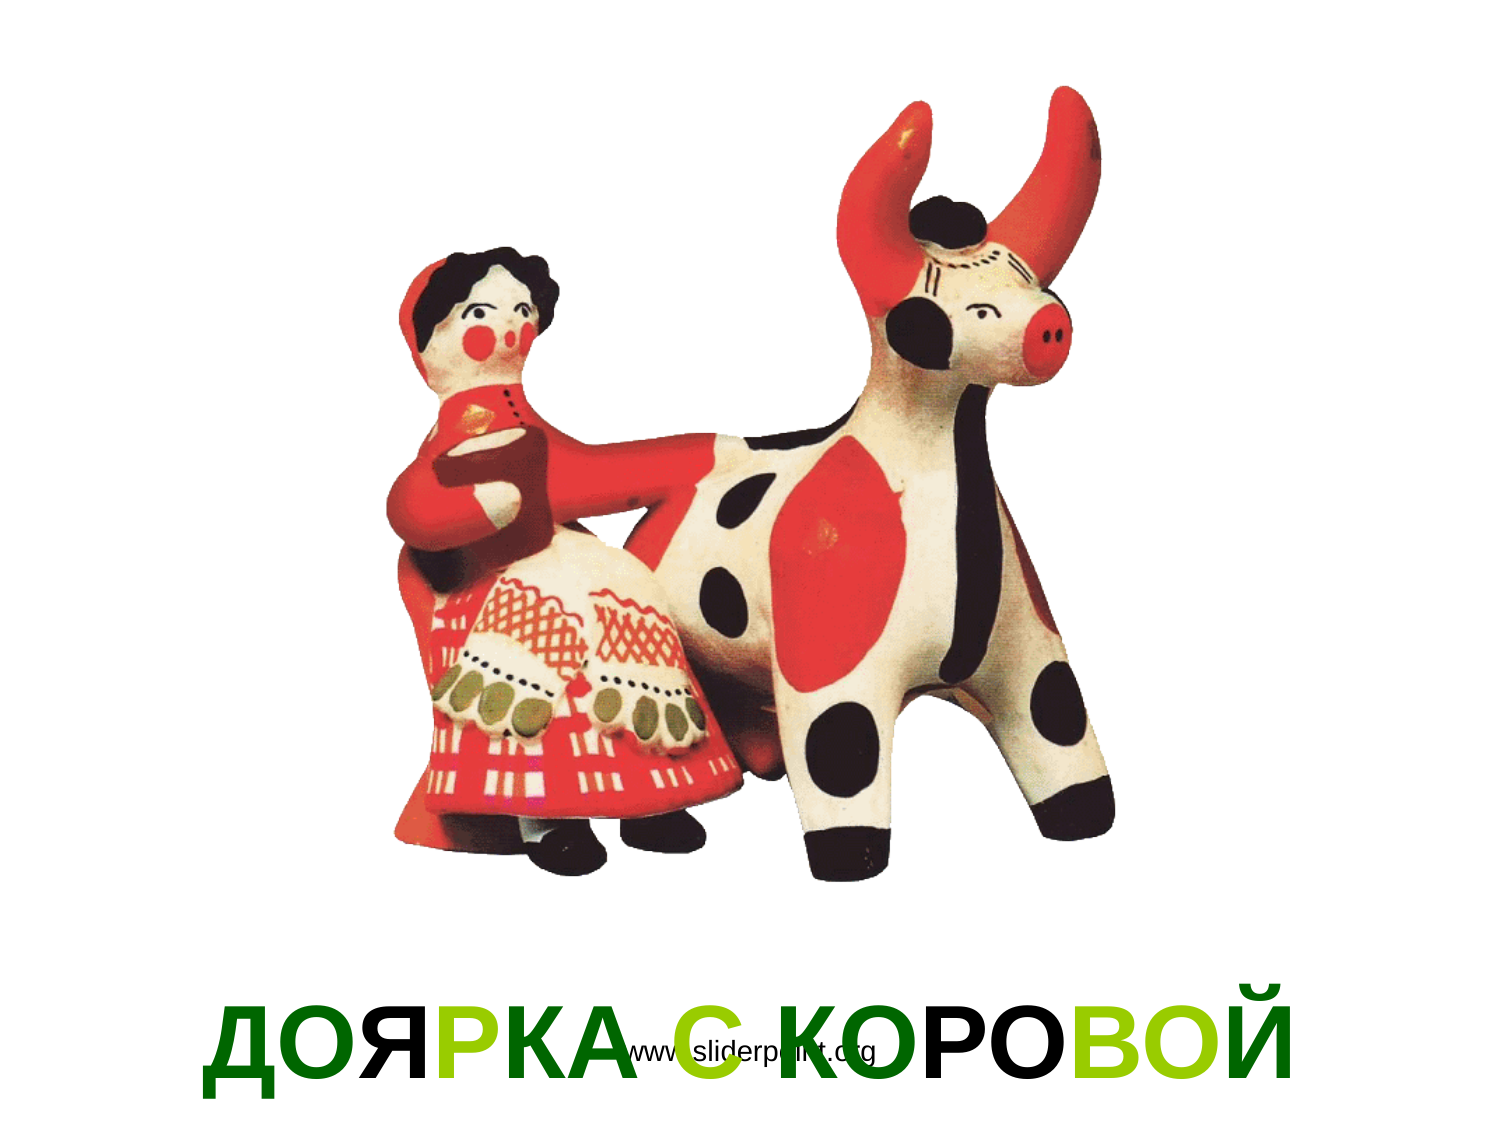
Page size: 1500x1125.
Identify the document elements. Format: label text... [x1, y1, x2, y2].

footer www.sliderpoint.org [512, 1024, 988, 1103]
text_box ДОЯРКА С КОРОВОЙ [0, 948, 1500, 1124]
picture [349, 62, 1124, 913]
